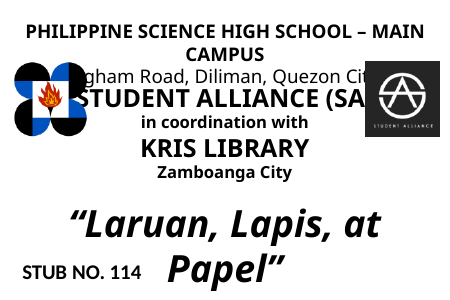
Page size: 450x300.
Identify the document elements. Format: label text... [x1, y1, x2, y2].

picture [12, 60, 88, 137]
text_box PHILIPPINE SCIENCE HIGH SCHOOL – MAIN CAMPUS Agham Road, Diliman, Quezon City [0, 12, 450, 74]
text_box “Laruan, Lapis, at Papel” [0, 192, 450, 298]
text_box STUB NO. 114 [7, 251, 213, 292]
picture [364, 60, 441, 137]
text_box STUDENT ALLIANCE (SA) in coordination with KRIS LIBRARY Zamboanga City [0, 74, 450, 190]
